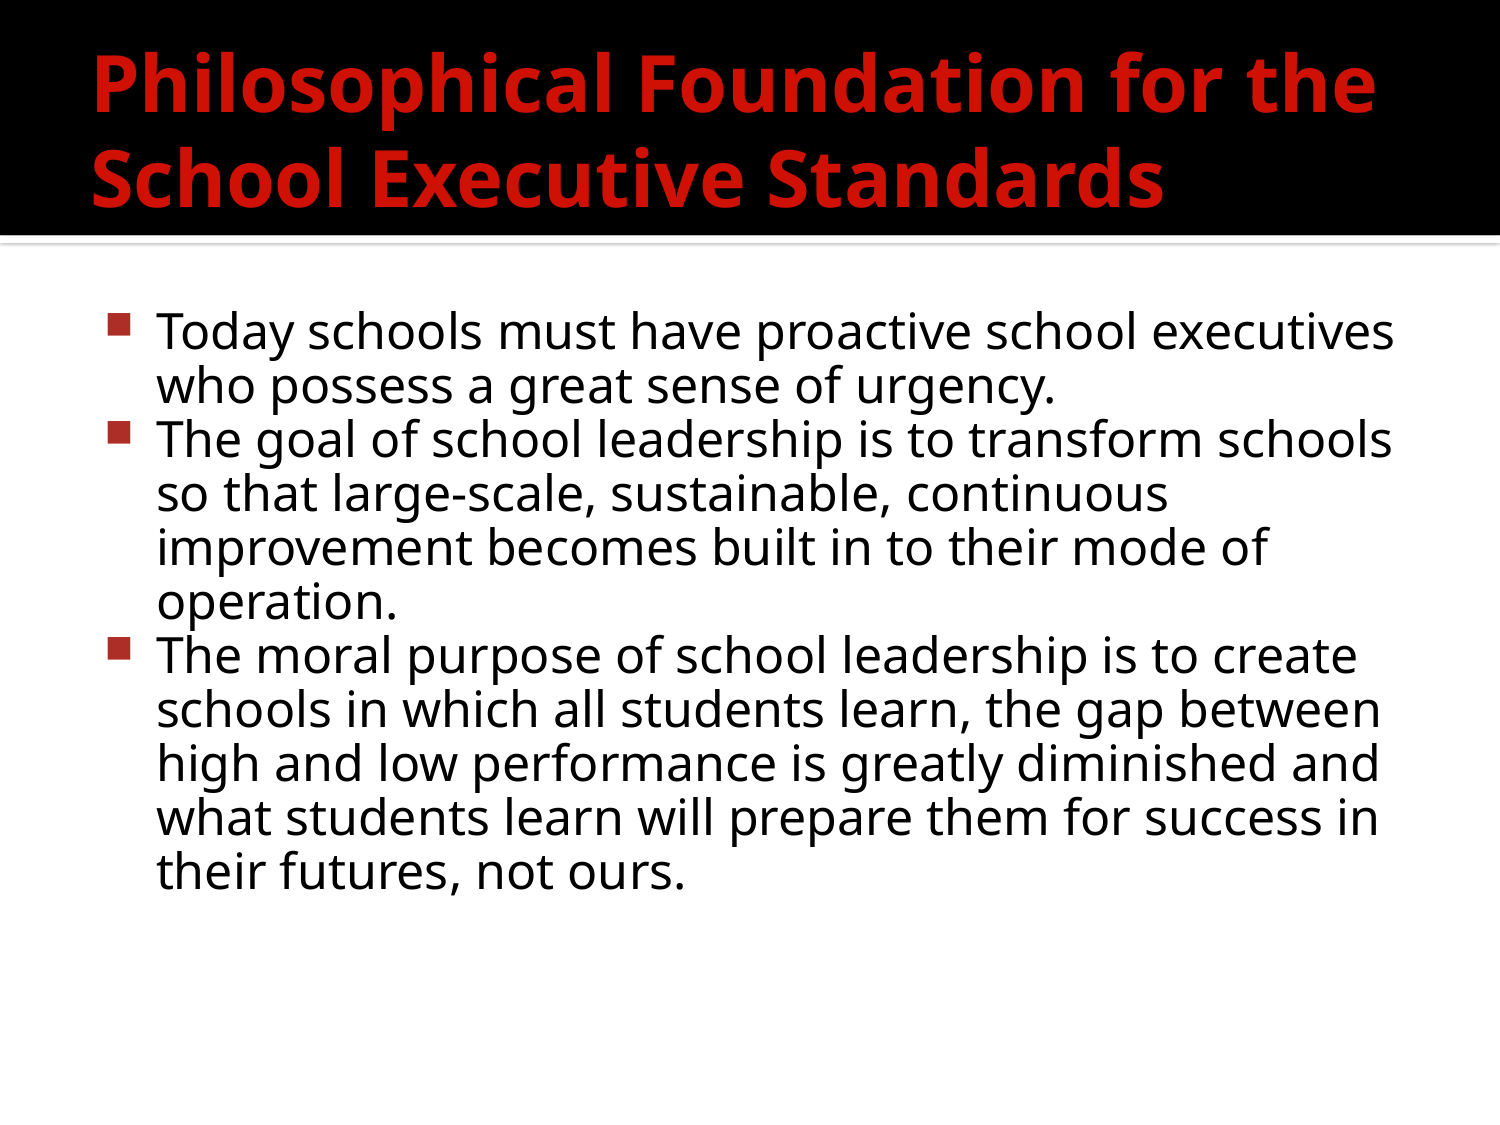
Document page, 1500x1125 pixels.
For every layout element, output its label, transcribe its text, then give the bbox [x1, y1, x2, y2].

title Philosophical Foundation for the School Executive Standards [75, 25, 1425, 231]
list Today schools must have proactive school executives who possess a great sense of urgency. The goal of school leadership is to transform schools so that large-scale, sustainable, continuous improvement becomes built in to their mode of operation. The moral purpose of school leadership is to create schools in which all students learn, the gap between high and low performance is greatly diminished and what students learn will prepare them for success in their futures, not ours. [75, 291, 1425, 1050]
